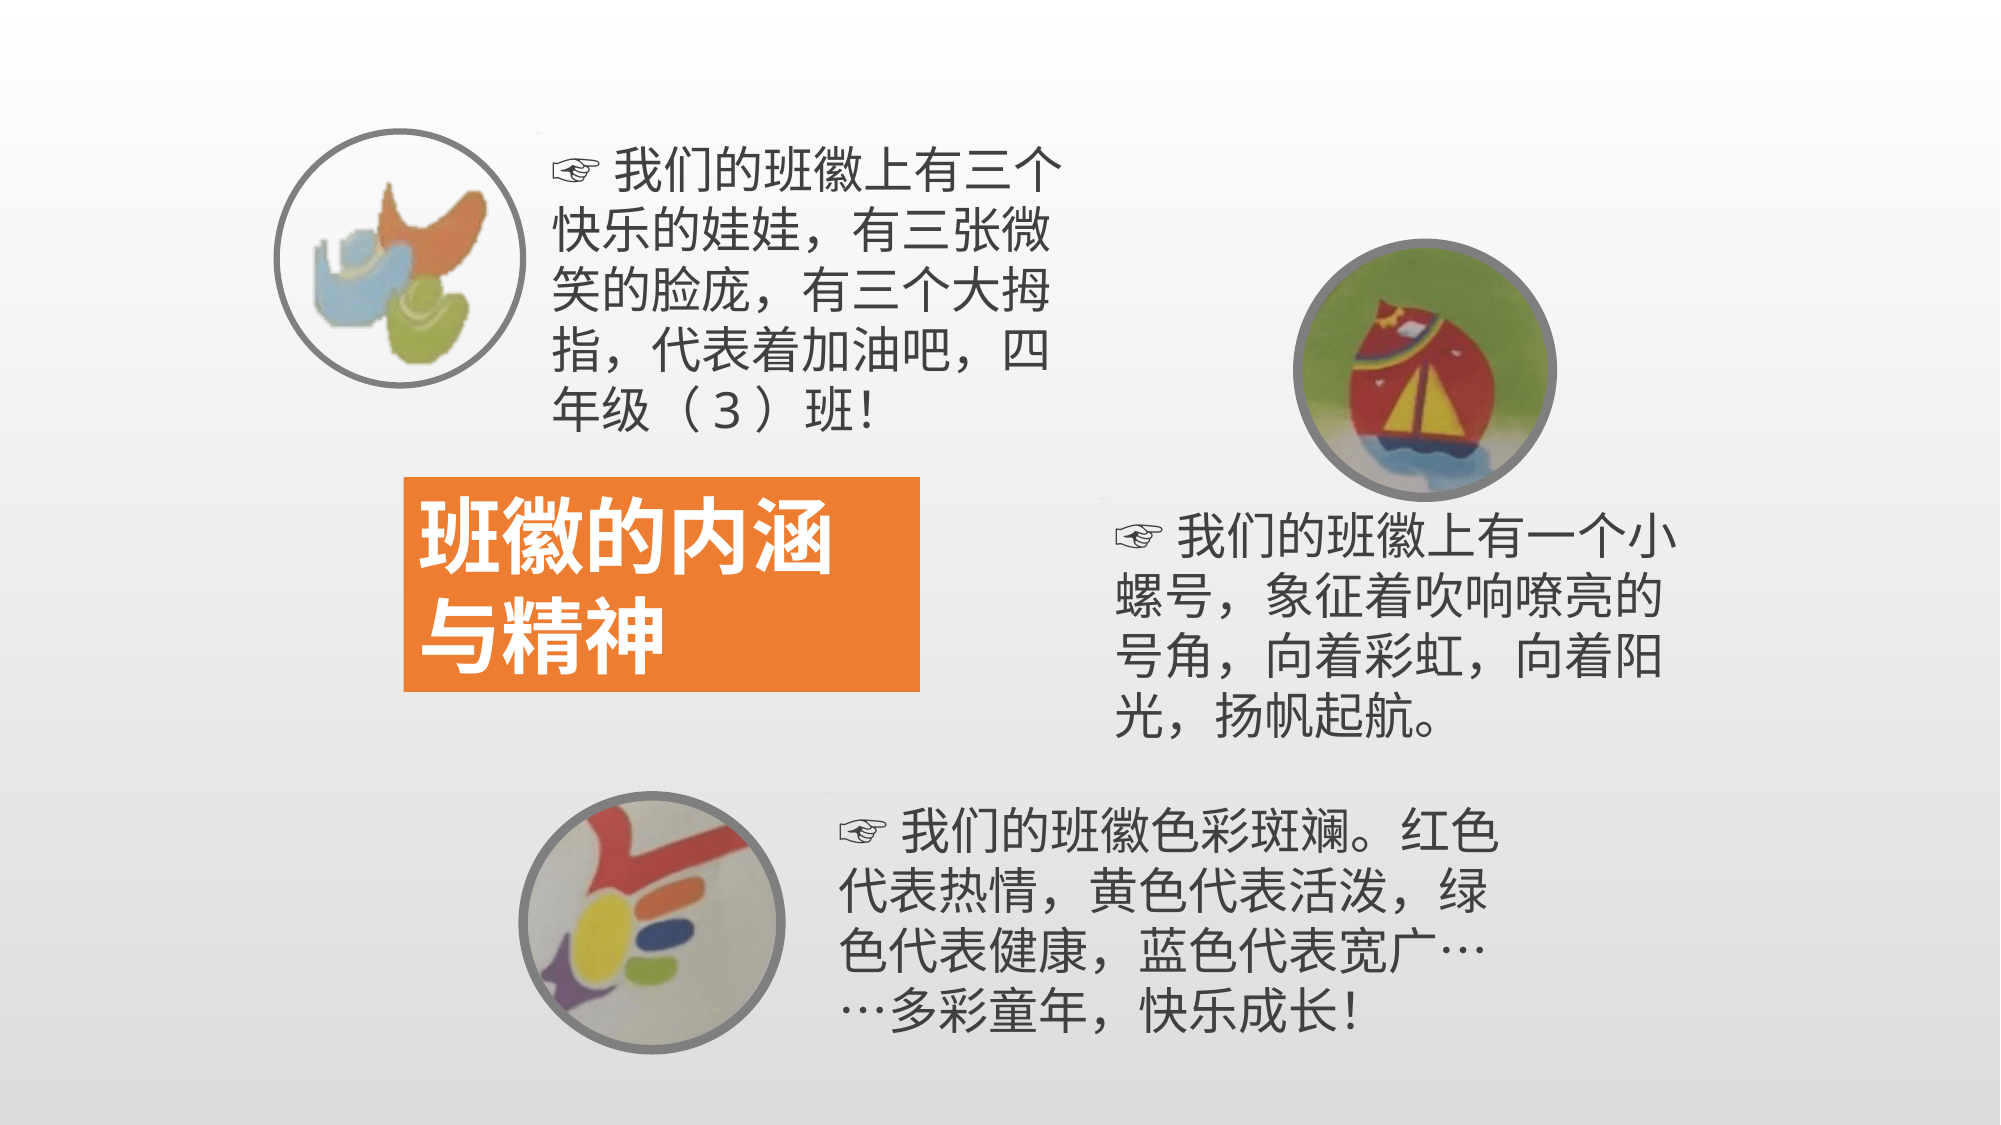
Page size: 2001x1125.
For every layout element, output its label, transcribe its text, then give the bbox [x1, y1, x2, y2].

picture [523, 795, 781, 1050]
text_box 班徽的内涵与精神 [403, 477, 920, 692]
picture [1297, 243, 1553, 498]
picture [276, 131, 524, 386]
text_box ☞我们的班徽上有一个小螺号，象征着吹响嘹亮的号角，向着彩虹，向着阳光，扬帆起航。 [1100, 497, 1712, 752]
text_box ☞我们的班徽上有三个快乐的娃娃，有三张微笑的脸庞，有三个大拇指，代表着加油吧，四年级（3）班！ [536, 131, 1090, 447]
text_box ☞我们的班徽色彩斑斓。红色代表热情，黄色代表活泼，绿色代表健康，蓝色代表宽广……多彩童年，快乐成长！ [823, 792, 1553, 1047]
